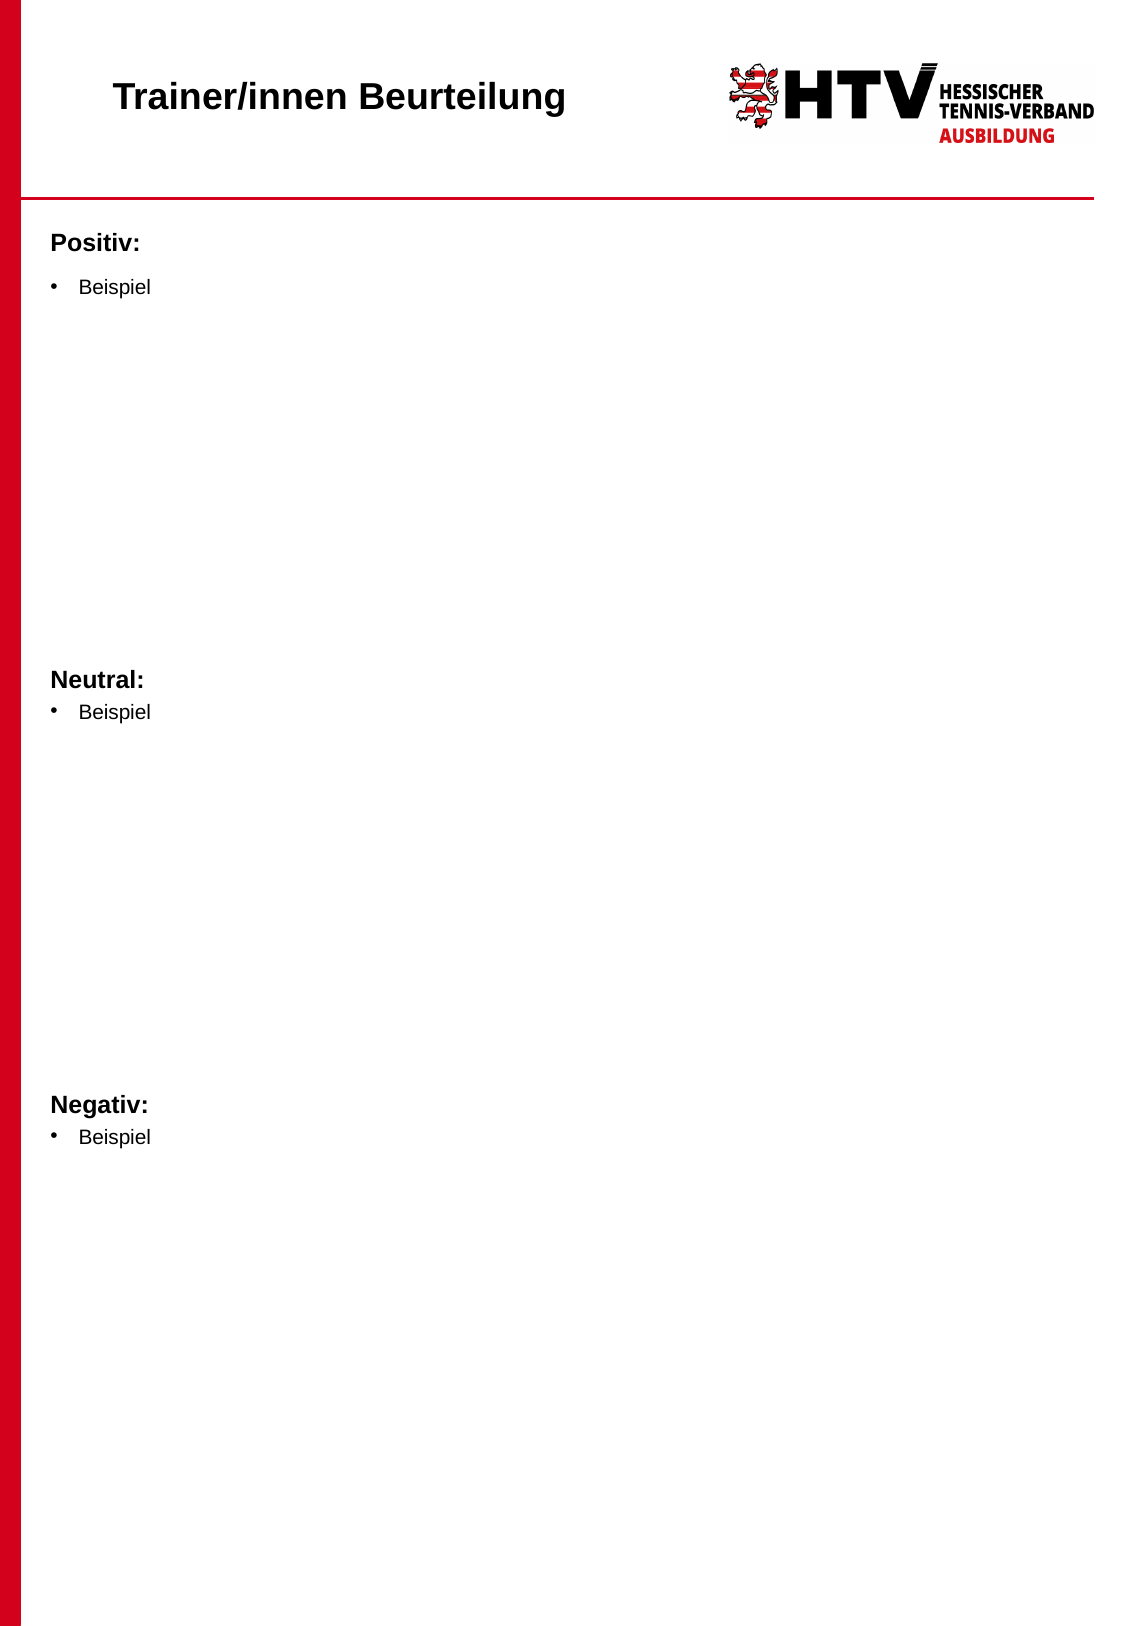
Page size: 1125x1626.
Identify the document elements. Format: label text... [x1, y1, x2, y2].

text_box Positiv: Beispiel Neutral: Beispiel Negativ: Beispiel [35, 212, 1090, 1581]
text_box Trainer/innen Beurteilung [97, 64, 662, 124]
picture [729, 63, 1094, 143]
